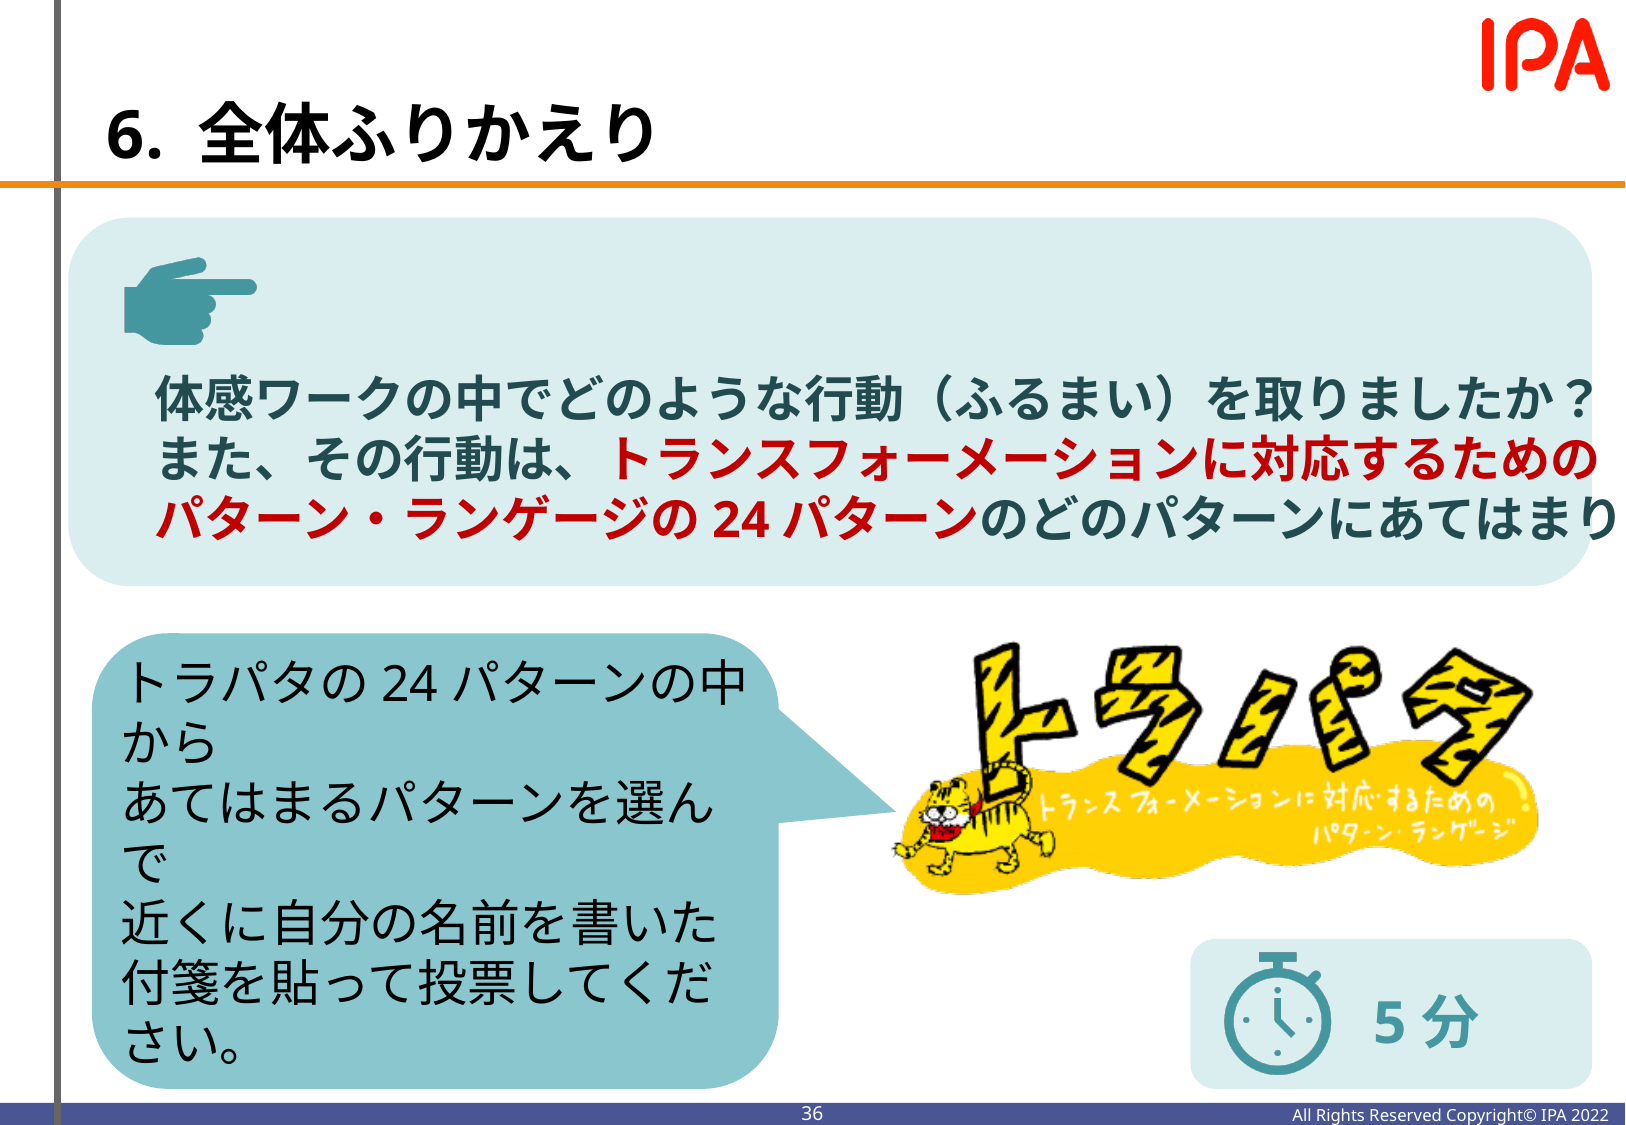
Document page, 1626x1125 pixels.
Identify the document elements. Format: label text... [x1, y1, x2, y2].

text_box [68, 217, 1593, 587]
text_box [1357, 947, 1593, 1089]
text_box All Rights Reserved Copyright© IPA 2022 [1225, 1097, 1625, 1125]
text_box [1190, 949, 1196, 1080]
text_box トラパタの24パターンの中から あてはまるパターンを選んで 近くに自分の名前を書いた付箋を貼って投票してください。 [91, 633, 840, 1089]
text_box 6. 全体ふりかえり [91, 84, 529, 167]
text_box 体感ワークの中でどのような行動（ふるまい）を取りましたか？ また、その行動は、トランスフォーメーションに対応するための パターン・ランゲージの24パターンのどのパターンにあてはまりましたか？ [139, 359, 290, 598]
picture [846, 420, 1587, 1090]
picture [1482, 18, 1610, 91]
text_box 5分 [1359, 978, 1509, 1097]
picture [115, 225, 266, 377]
text_box 35 [756, 1094, 869, 1125]
